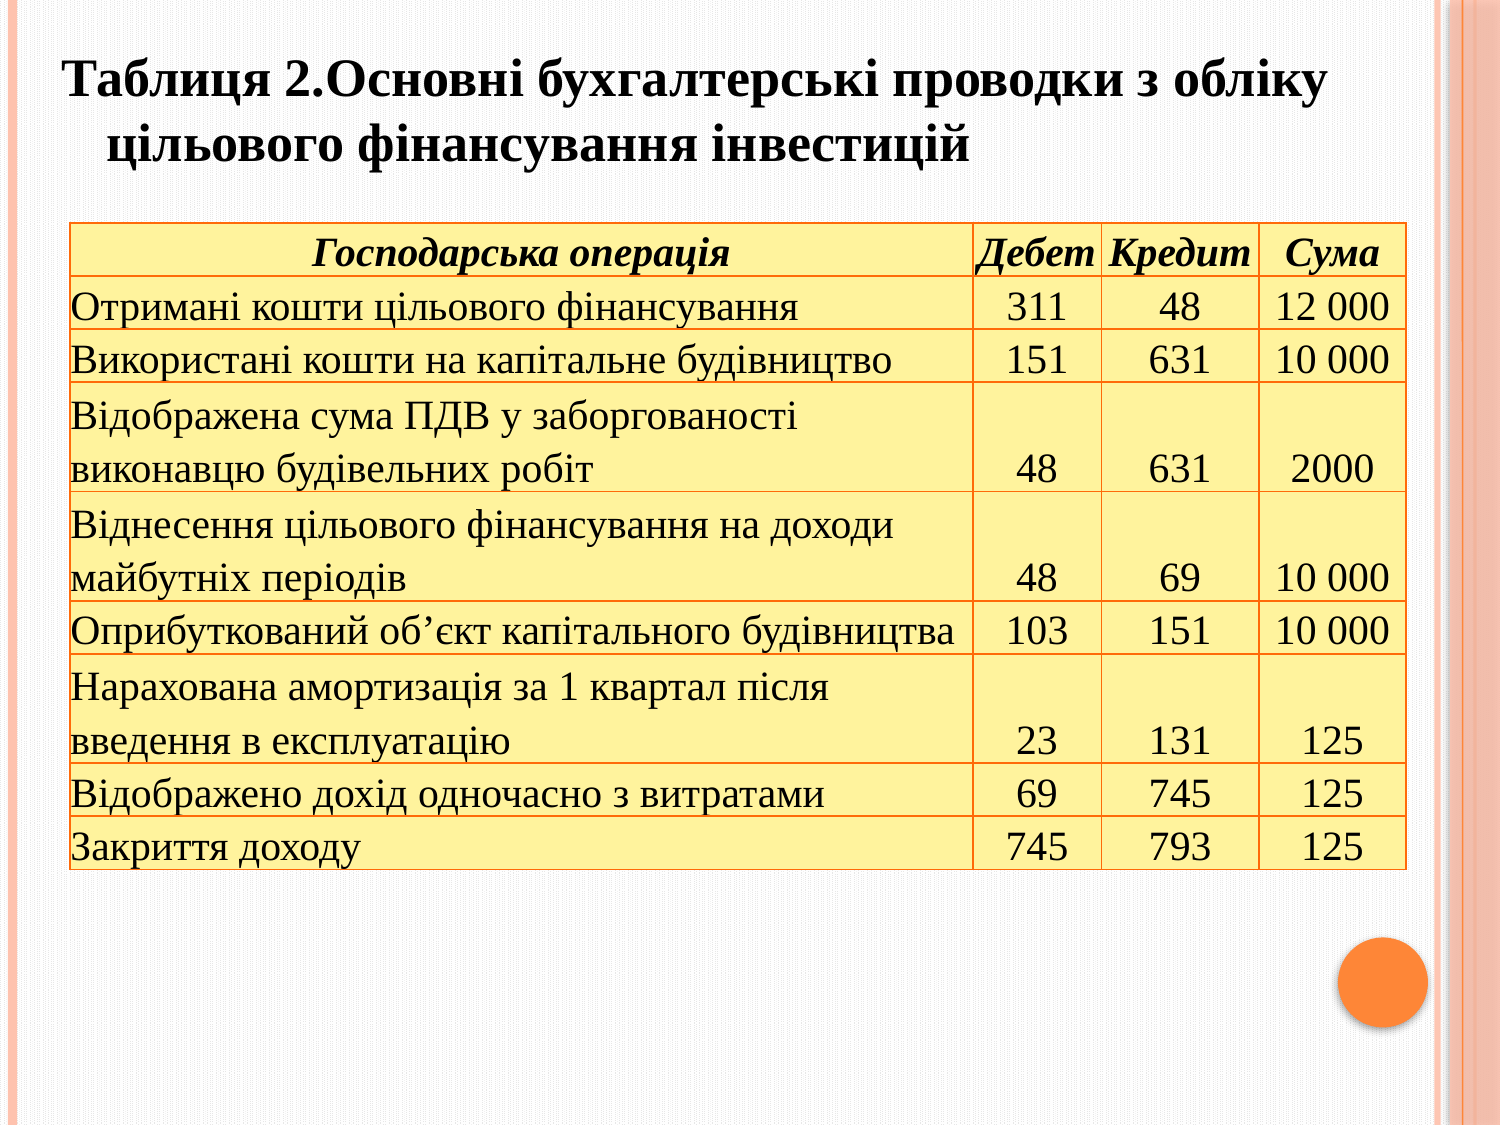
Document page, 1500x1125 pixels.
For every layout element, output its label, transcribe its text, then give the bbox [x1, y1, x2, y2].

table_cell 103 [974, 602, 1101, 653]
table_cell 745 [1102, 764, 1258, 815]
table_cell 10 000 [1260, 602, 1405, 653]
table_cell Нарахована амортизація за 1 квартал після введення в експлуатацію [71, 655, 972, 762]
table_header Сума [1260, 224, 1405, 275]
table_cell 10 000 [1260, 492, 1405, 600]
table_cell 10 000 [1260, 330, 1405, 381]
table_cell 48 [974, 492, 1101, 600]
table_cell 793 [1102, 817, 1258, 869]
table_cell 2000 [1260, 383, 1405, 491]
table_cell 48 [1102, 277, 1258, 328]
table_cell 631 [1102, 383, 1258, 491]
table_cell Використані кошти на капітальне будівництво [71, 330, 972, 381]
table_cell 125 [1260, 655, 1405, 762]
table_cell 23 [974, 655, 1101, 762]
table_cell 125 [1260, 817, 1405, 869]
table_cell Оприбуткований об’єкт капітального будівництва [71, 602, 972, 653]
table_cell 48 [974, 383, 1101, 491]
table_cell 311 [974, 277, 1101, 328]
table_cell Віднесення цільового фінансування на доходи майбутніх періодів [71, 492, 972, 600]
table_cell 12 000 [1260, 277, 1405, 328]
table_header Кредит [1102, 224, 1258, 275]
table_header Дебет [974, 224, 1101, 275]
table_cell 151 [1102, 602, 1258, 653]
table_cell Відображена сума ПДВ у заборгованості виконавцю будівельних робіт [71, 383, 972, 491]
table_cell Закриття доходу [71, 817, 972, 869]
table_cell 151 [974, 330, 1101, 381]
table_cell 69 [1102, 492, 1258, 600]
table_cell Отримані кошти цільового фінансування [71, 277, 972, 328]
table_cell 631 [1102, 330, 1258, 381]
table_cell 125 [1260, 764, 1405, 815]
list Таблиця 2.Основні бухгалтерські проводки з обліку цільового фінансування інвестицій [46, 35, 1454, 1090]
table_cell Відображено дохід одночасно з витратами [71, 764, 972, 815]
table_cell 69 [974, 764, 1101, 815]
table_header Господарська операція [71, 224, 972, 275]
table_cell 131 [1102, 655, 1258, 762]
table_cell 745 [974, 817, 1101, 869]
